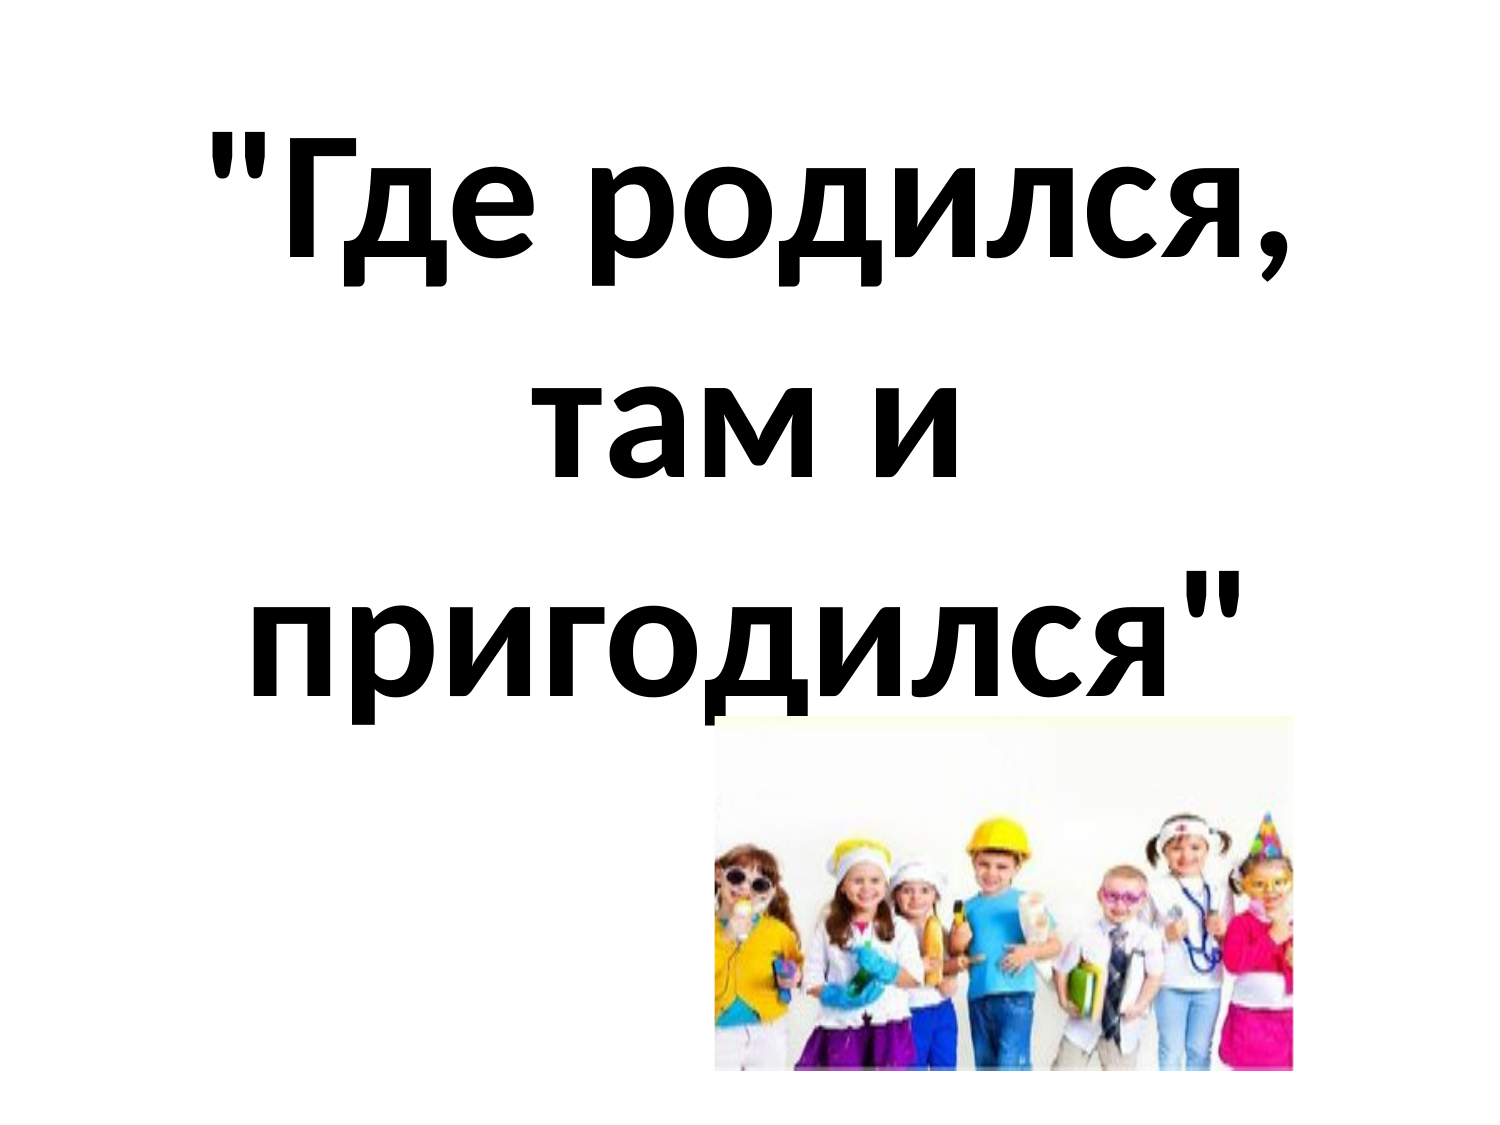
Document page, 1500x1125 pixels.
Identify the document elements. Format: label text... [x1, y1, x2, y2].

picture [714, 715, 1294, 1071]
list "Где родился, там и пригодился" [75, 66, 1425, 1005]
